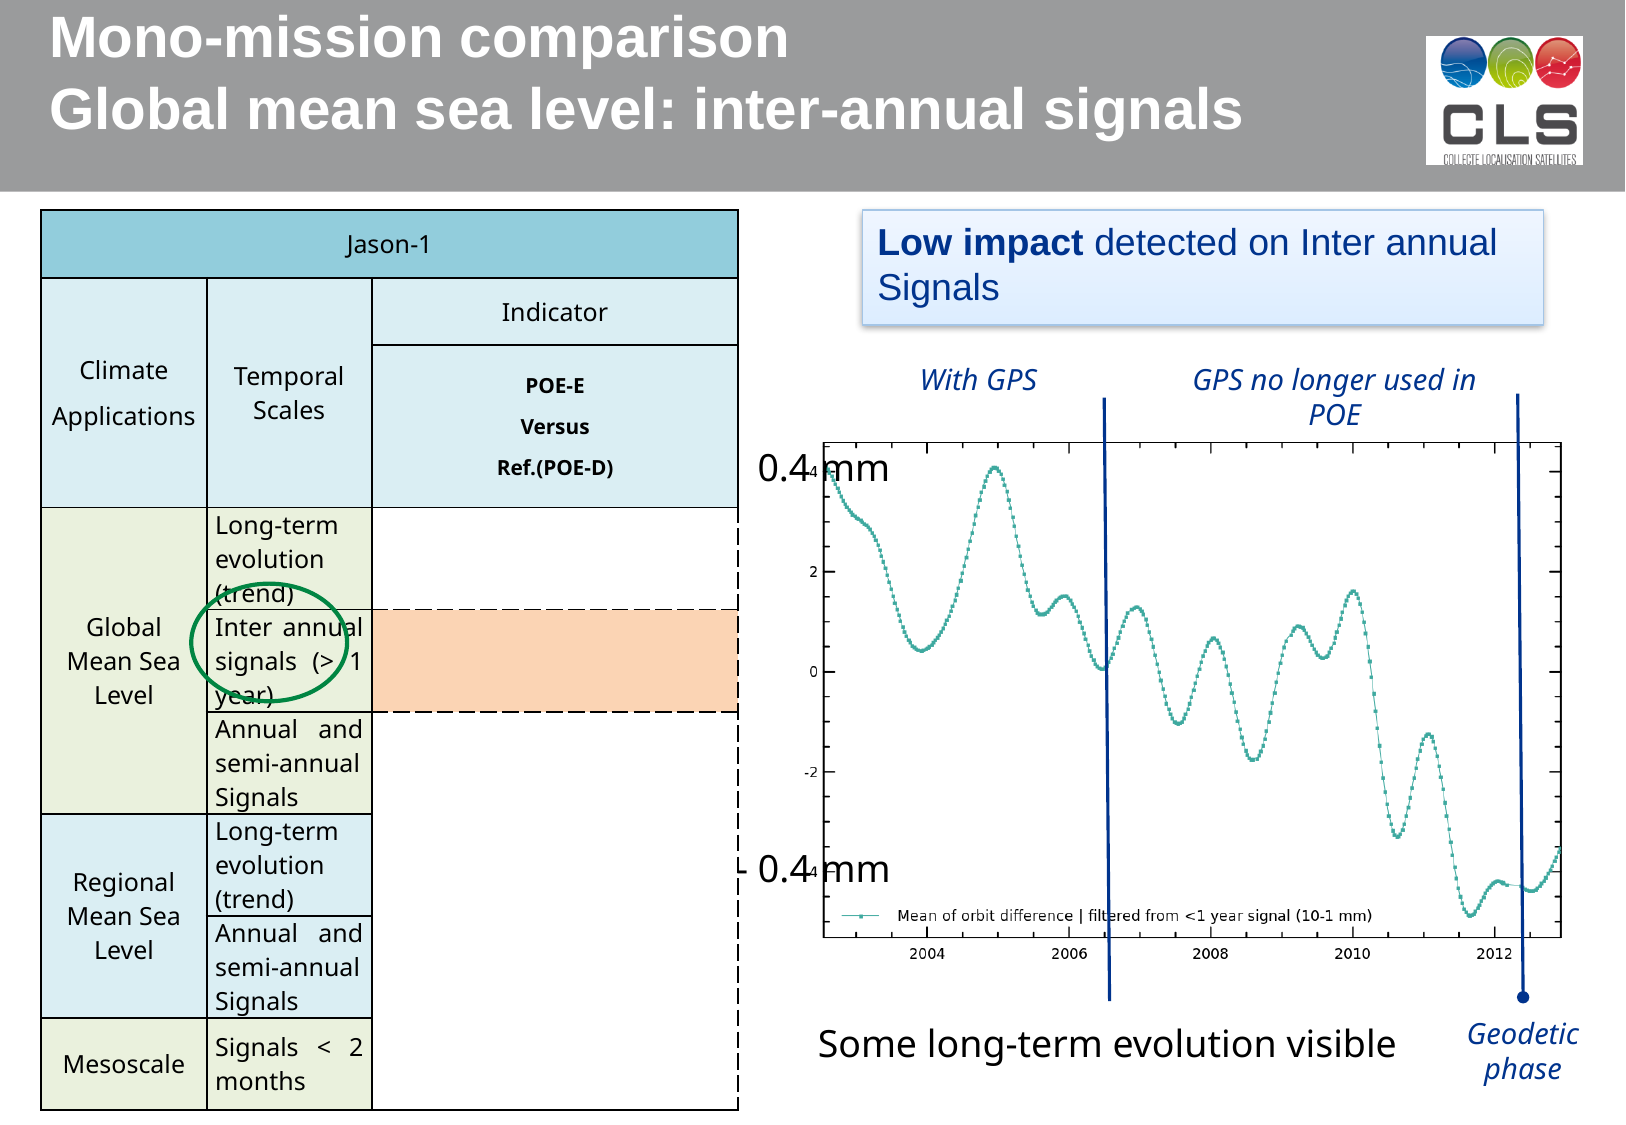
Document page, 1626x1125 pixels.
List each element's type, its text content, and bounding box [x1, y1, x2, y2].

table_cell [373, 508, 738, 610]
text_box Geodetic phase [1421, 1007, 1625, 1093]
picture [1110, 428, 1517, 990]
text_box - 0.4 mm [721, 837, 740, 897]
table_cell Annual and semi-annual Signals [208, 917, 371, 1017]
table_cell POE-E Versus Ref.(POE-D) [373, 346, 737, 507]
table_cell Indicator [373, 279, 737, 344]
table_cell Long-term evolution (trend) [208, 815, 371, 915]
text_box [1517, 393, 1524, 998]
table_cell Long-term evolution (trend) [208, 508, 371, 609]
table_cell Temporal Scales [208, 279, 371, 507]
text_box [1103, 397, 1110, 1002]
table_cell Signals < 2 months [208, 1019, 371, 1109]
table_cell Annual and semi-annual Signals [208, 713, 371, 813]
picture [1524, 428, 1591, 990]
table_cell Climate Applications [42, 279, 206, 507]
table_cell Inter annual signals (> 1 year) [208, 610, 371, 711]
table_cell [373, 712, 738, 1109]
text_box With GPS [825, 354, 1132, 404]
picture [745, 428, 1103, 990]
picture [1426, 36, 1583, 165]
text_box [189, 581, 350, 704]
table_cell [373, 610, 738, 712]
table_header Jason-1 [42, 211, 737, 277]
text_box Low impact detected on Inter annual Signals [862, 209, 1544, 326]
table_cell Global Mean Sea Level [42, 508, 206, 813]
text_box Some long-term evolution visible [803, 1012, 1413, 1073]
text_box GPS no longer used in POE [1158, 353, 1511, 426]
table_cell Mesoscale [42, 1019, 206, 1109]
table_cell Regional Mean Sea Level [42, 815, 206, 1017]
text_box Mono-mission comparison Global mean sea level: inter-annual signals [34, 3, 1454, 134]
